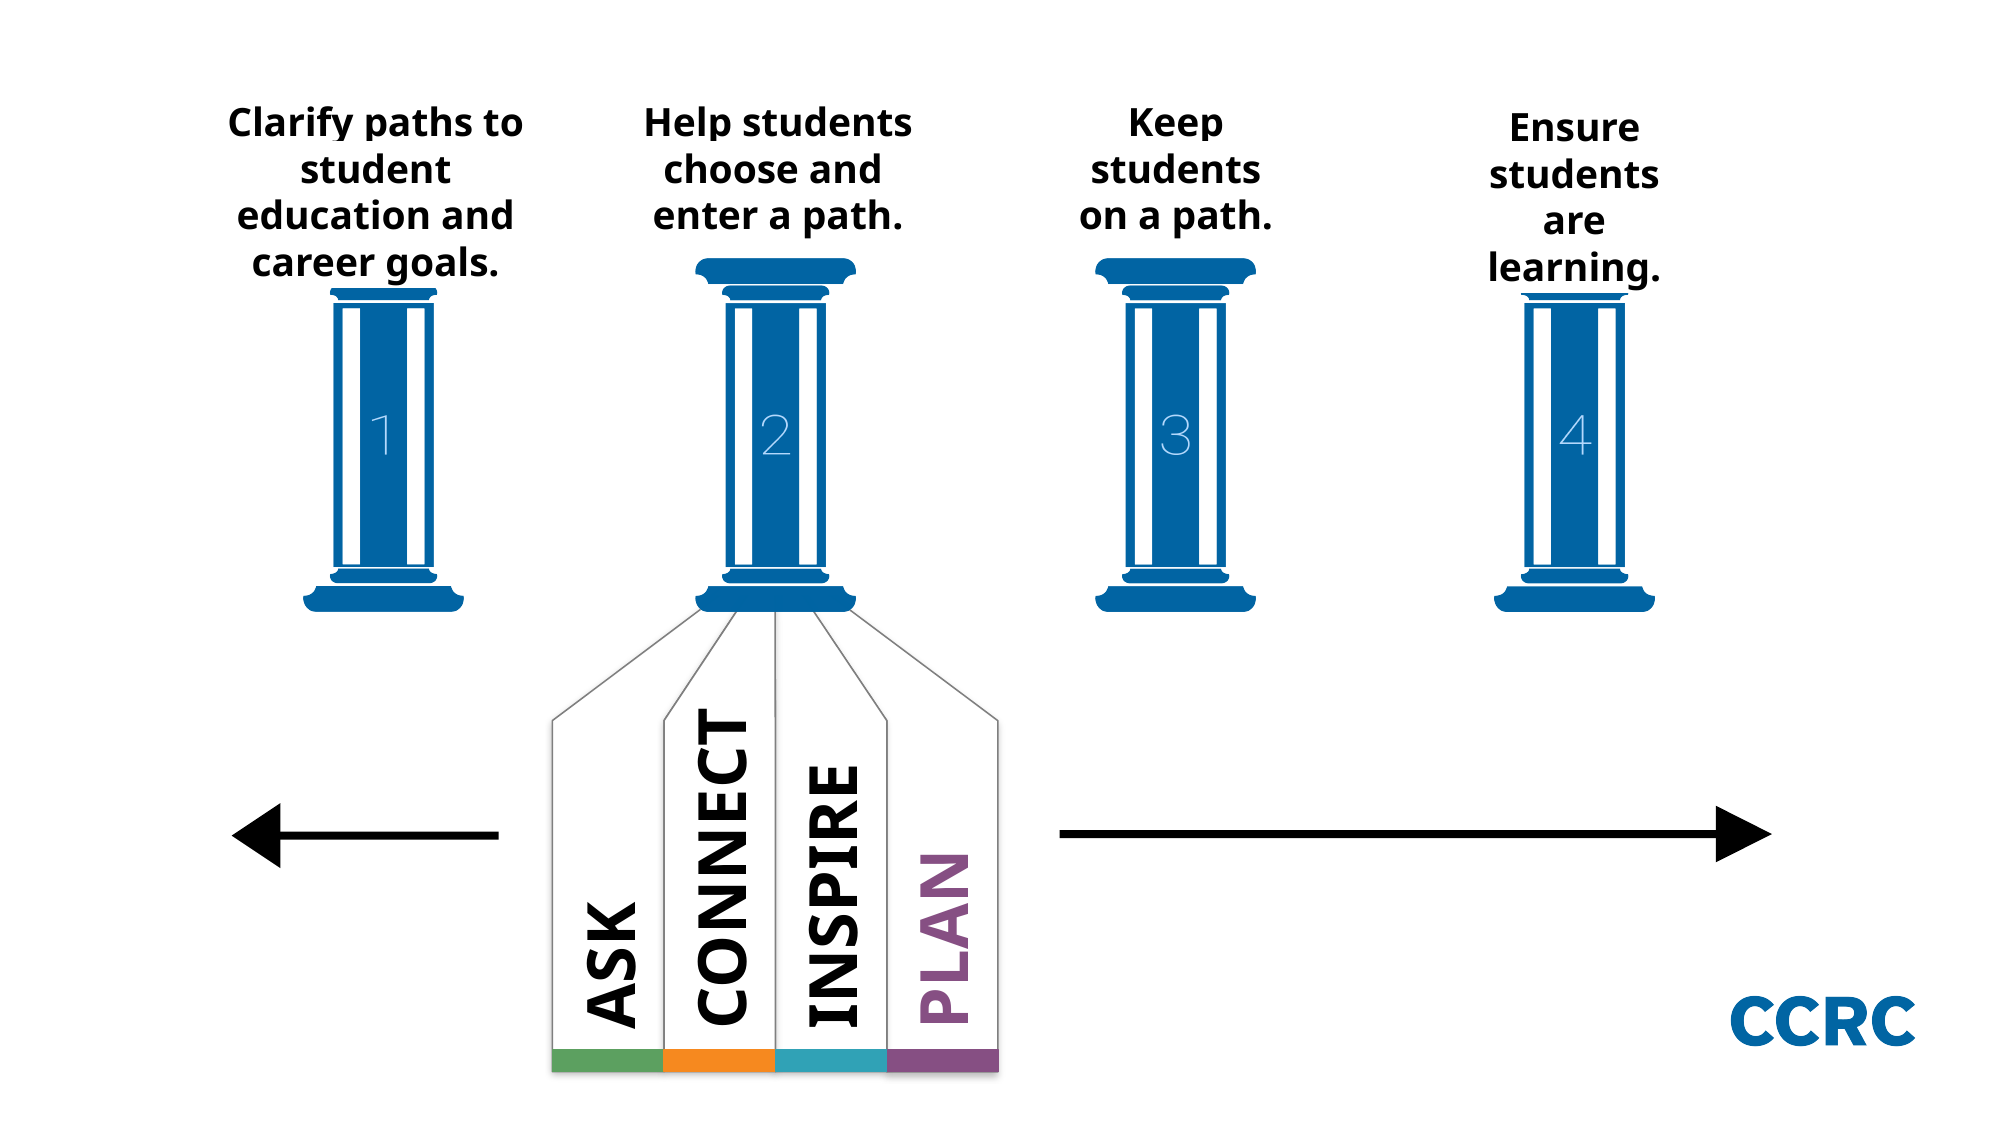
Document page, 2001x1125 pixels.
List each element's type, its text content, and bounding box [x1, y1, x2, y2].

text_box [227, 257, 1773, 1073]
picture [1773, 987, 1919, 1055]
text_box Clarify paths to student education and career goals. [195, 87, 556, 294]
text_box Ensure students are learning. [1452, 97, 1697, 256]
text_box Help students choose and enter a path. [625, 87, 931, 248]
text_box Keep students on a path. [1059, 92, 1293, 243]
